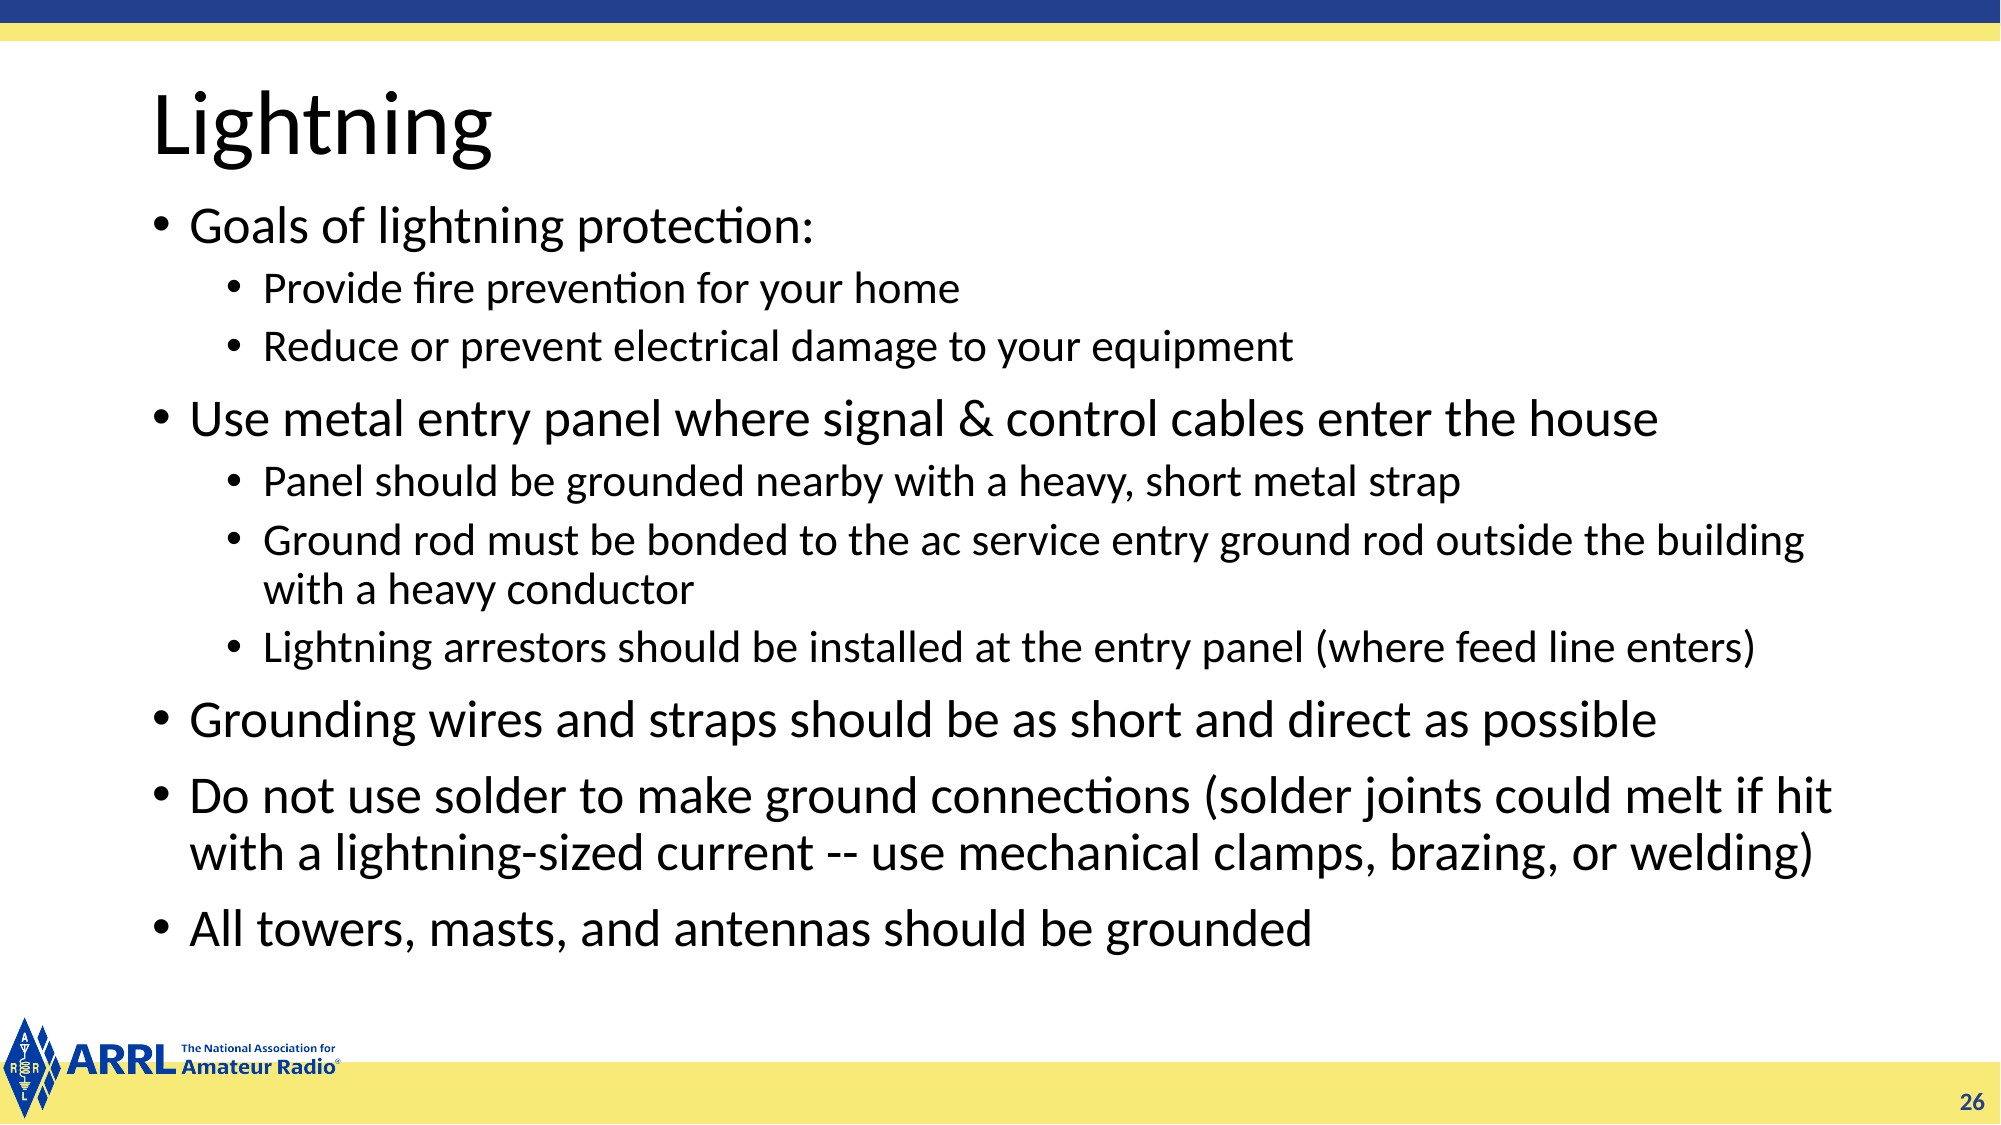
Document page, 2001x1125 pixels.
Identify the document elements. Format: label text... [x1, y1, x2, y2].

picture [1, 1015, 342, 1121]
list Goals of lightning protection: Provide fire prevention for your home Reduce or prevent electrical damage to your equipment Use metal entry panel where signal & control cables enter the house Panel should be grounded nearby with a heavy, short metal strap Ground rod must be bonded to the ac service entry ground rod outside the building with a heavy conductor Lightning arrestors should be installed at the entry panel (where feed line enters) Grounding wires and straps should be as short and direct as possible Do not use solder to make ground connections (solder joints could melt if hit with a lightning-sized current -- use mechanical clamps, brazing, or welding) All towers, masts, and antennas should be grounded [137, 190, 1863, 1014]
title Lightning [137, 59, 1863, 190]
